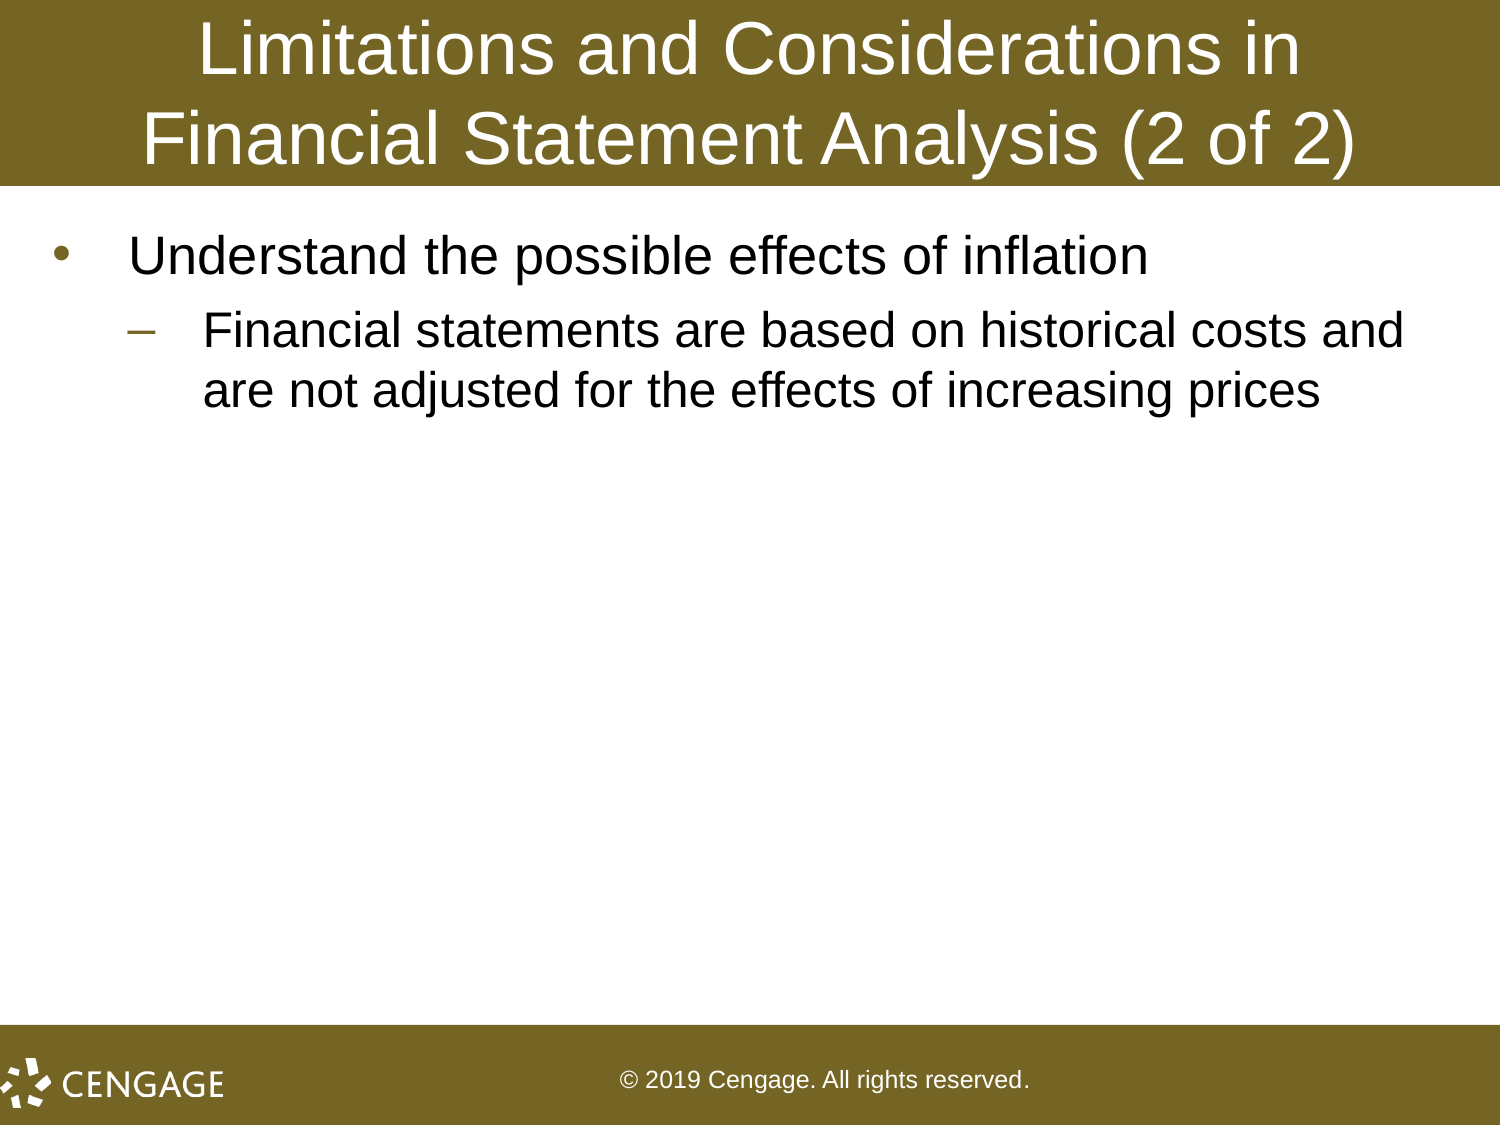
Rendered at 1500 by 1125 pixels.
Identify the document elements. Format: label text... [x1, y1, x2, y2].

picture [0, 1058, 223, 1108]
list Understand the possible effects of inflation Financial statements are based on historical costs and are not adjusted for the effects of increasing prices [37, 212, 1475, 979]
title Limitations and Considerations in Financial Statement Analysis (2 of 2) [7, 4, 1493, 175]
